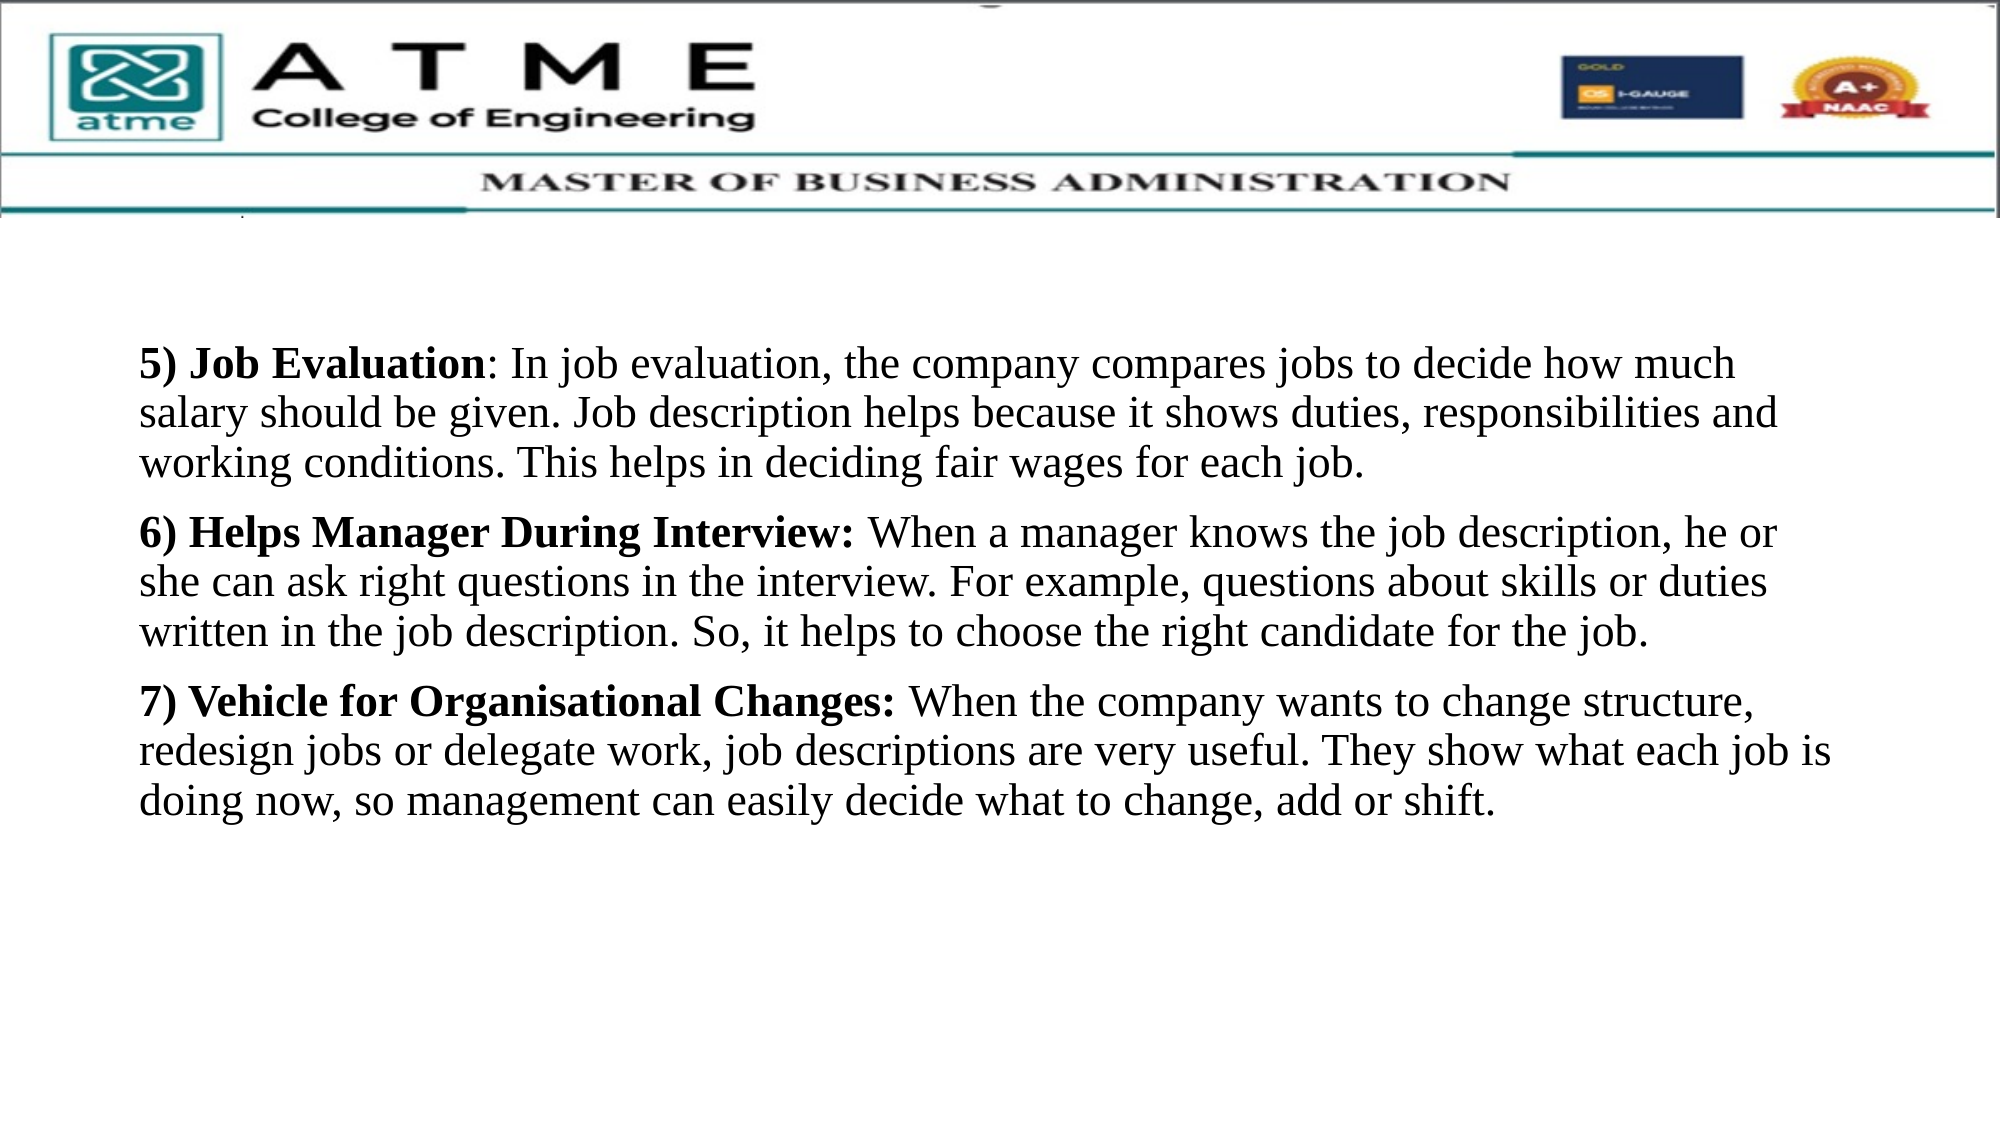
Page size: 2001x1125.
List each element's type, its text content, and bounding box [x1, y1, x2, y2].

list 5) Job Evaluation: In job evaluation, the company compares jobs to decide how much salary should be given. Job description helps because it shows duties, responsibilities and working conditions. This helps in deciding fair wages for each job. 6) Helps Manager During Interview: When a manager knows the job description, he or she can ask right questions in the interview. For example, questions about skills or duties written in the job description. So, it helps to choose the right candidate for the job. 7) Vehicle for Organisational Changes: When the company wants to change structure, redesign jobs or delegate work, job descriptions are very useful. They show what each job is doing now, so management can easily decide what to change, add or shift. [124, 331, 1850, 1045]
picture [0, 0, 2000, 218]
